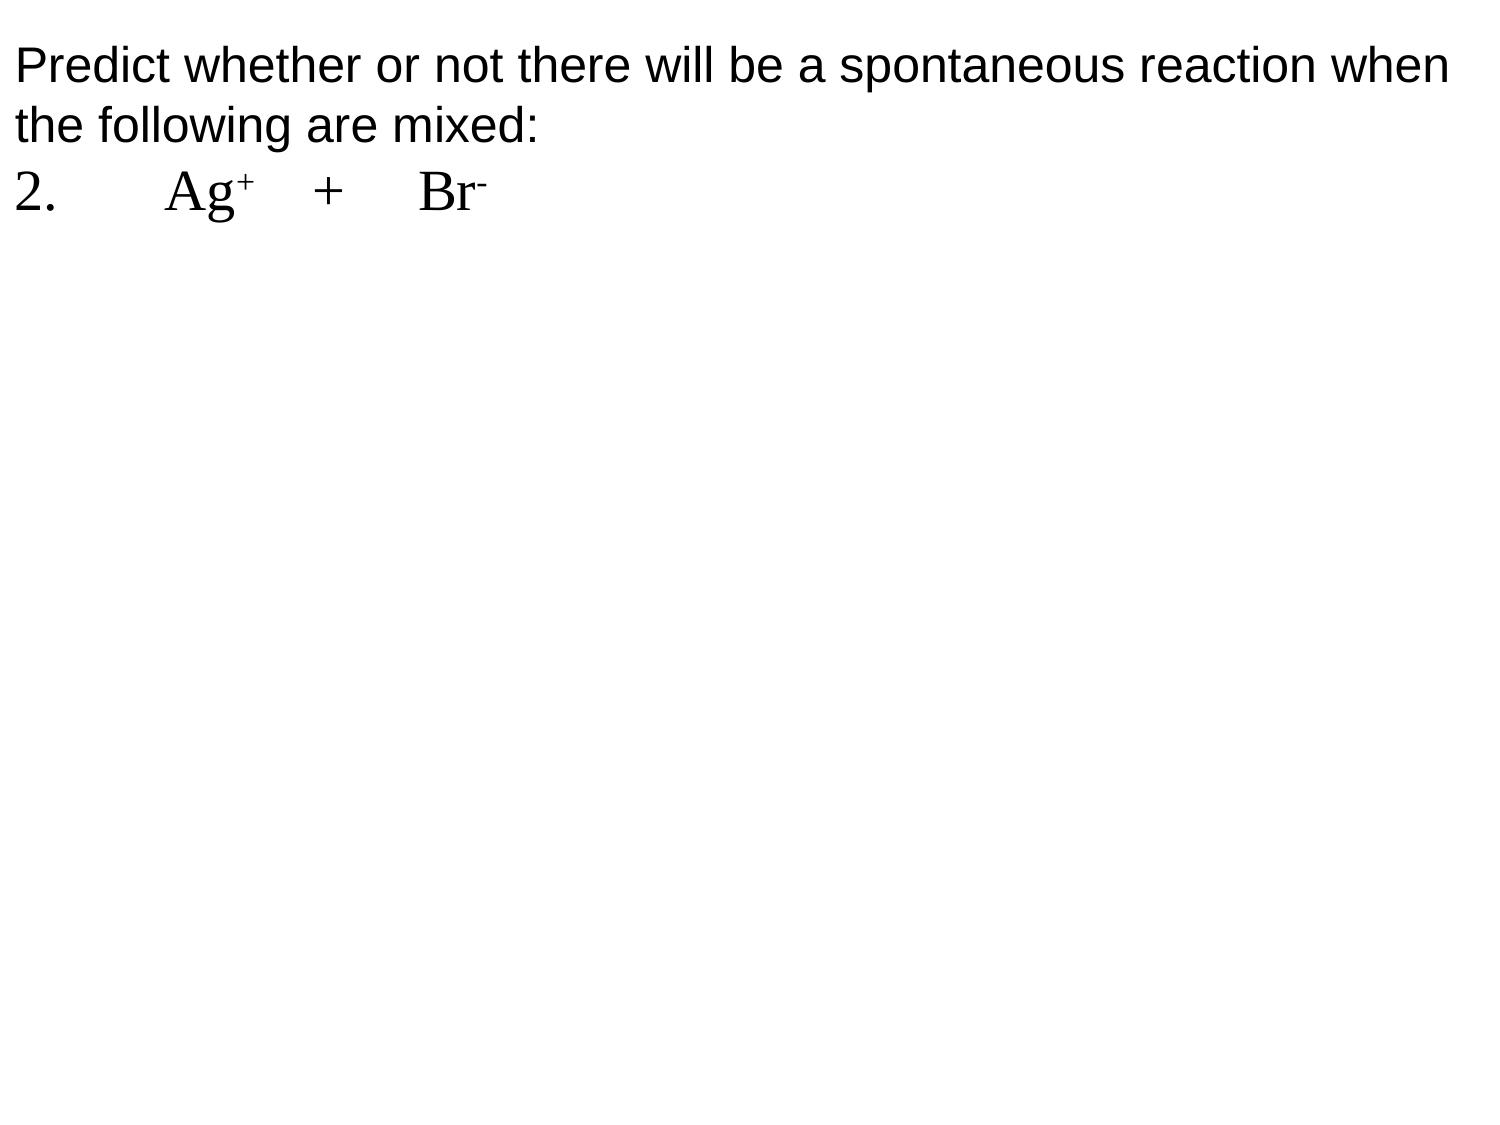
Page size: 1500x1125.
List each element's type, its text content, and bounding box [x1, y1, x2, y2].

text_box Predict whether or not there will be a spontaneous reaction when the following are mixed: 2. Ag+ + Br- [0, 24, 1500, 230]
